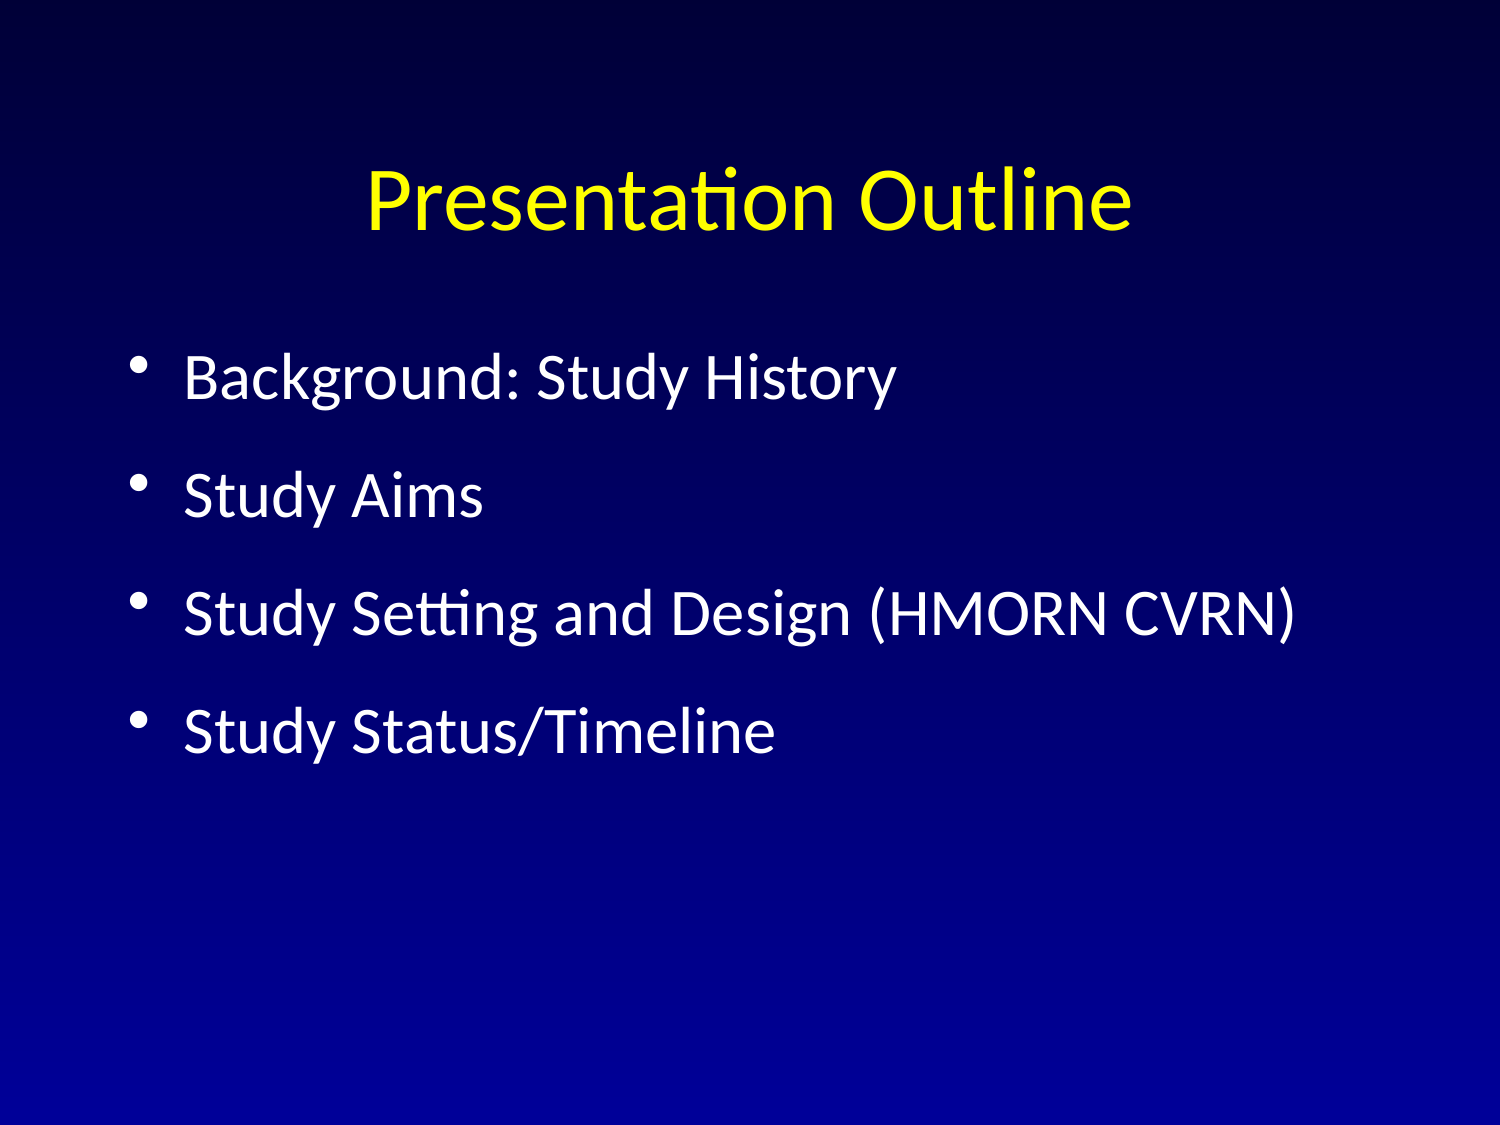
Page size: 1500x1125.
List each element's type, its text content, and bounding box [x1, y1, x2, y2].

title Presentation Outline [112, 99, 1388, 288]
list Background: Study History Study Aims Study Setting and Design (HMORN CVRN) Study Status/Timeline [112, 324, 1388, 1000]
